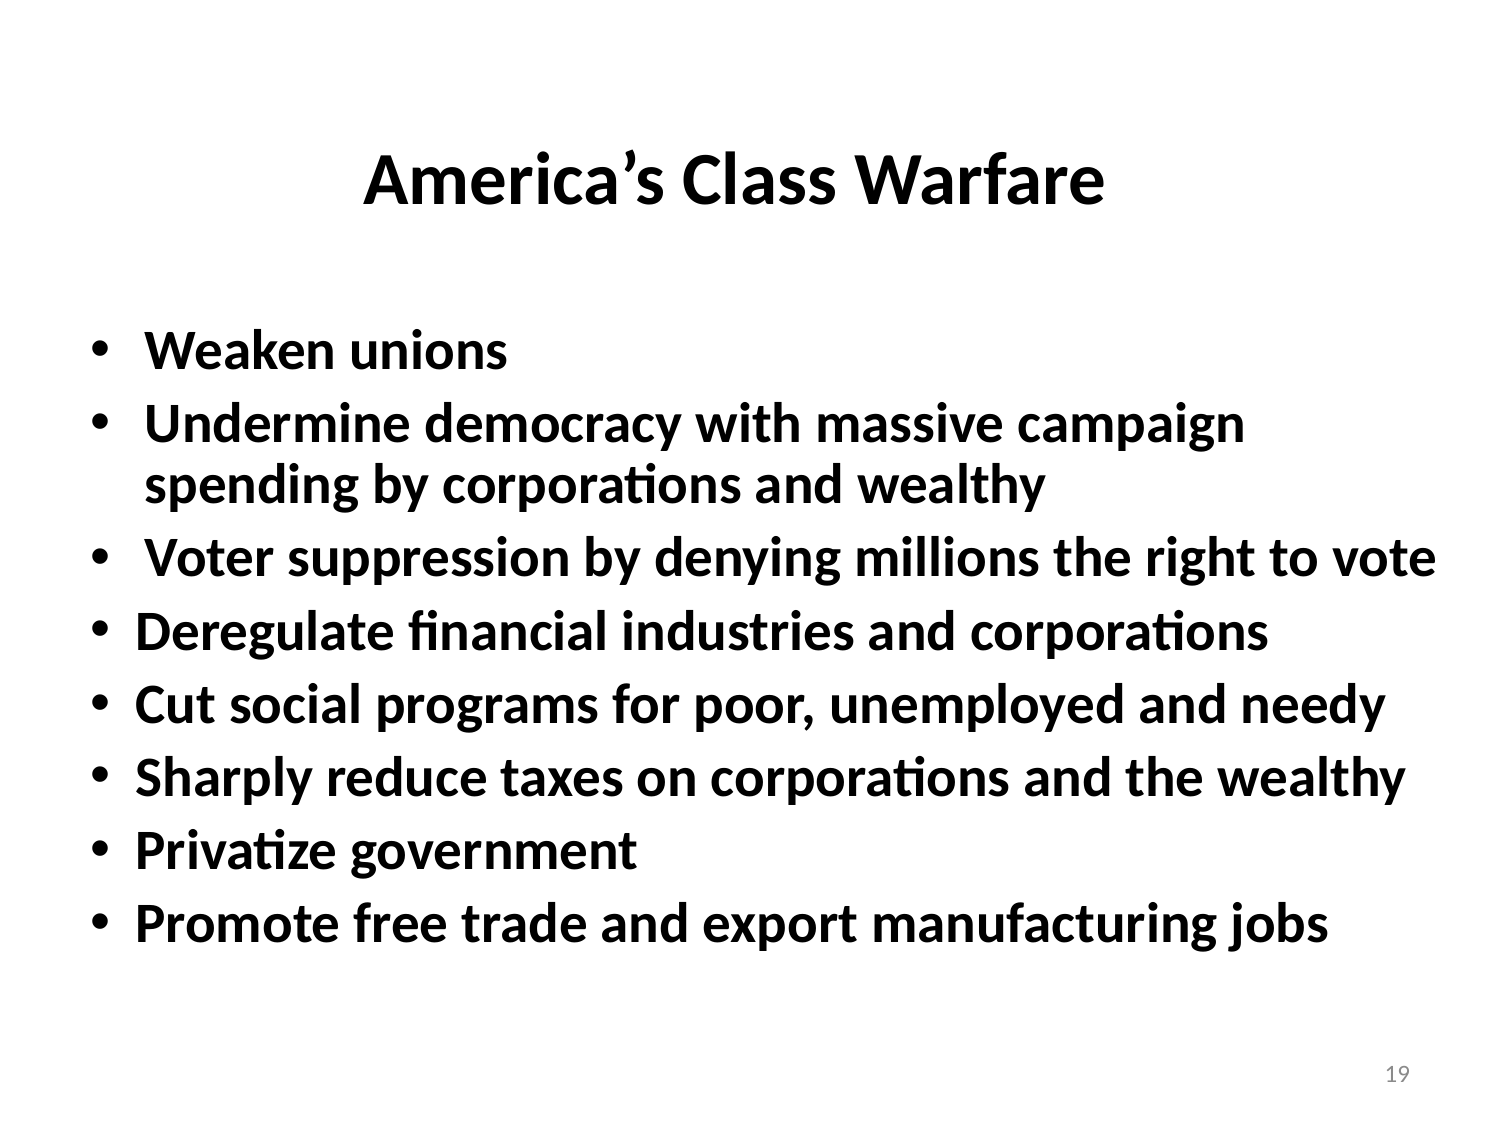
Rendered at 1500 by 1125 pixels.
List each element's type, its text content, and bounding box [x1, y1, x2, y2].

slide_number 19 [1074, 1042, 1425, 1103]
list Weaken unions Undermine democracy with massive campaign spending by corporations and wealthy Voter suppression by denying millions the right to vote Deregulate financial industries and corporations Cut social programs for poor, unemployed and needy Sharply reduce taxes on corporations and the wealthy Privatize government Promote free trade and export manufacturing jobs [75, 312, 1463, 1025]
title America’s Class Warfare [75, 50, 1413, 300]
